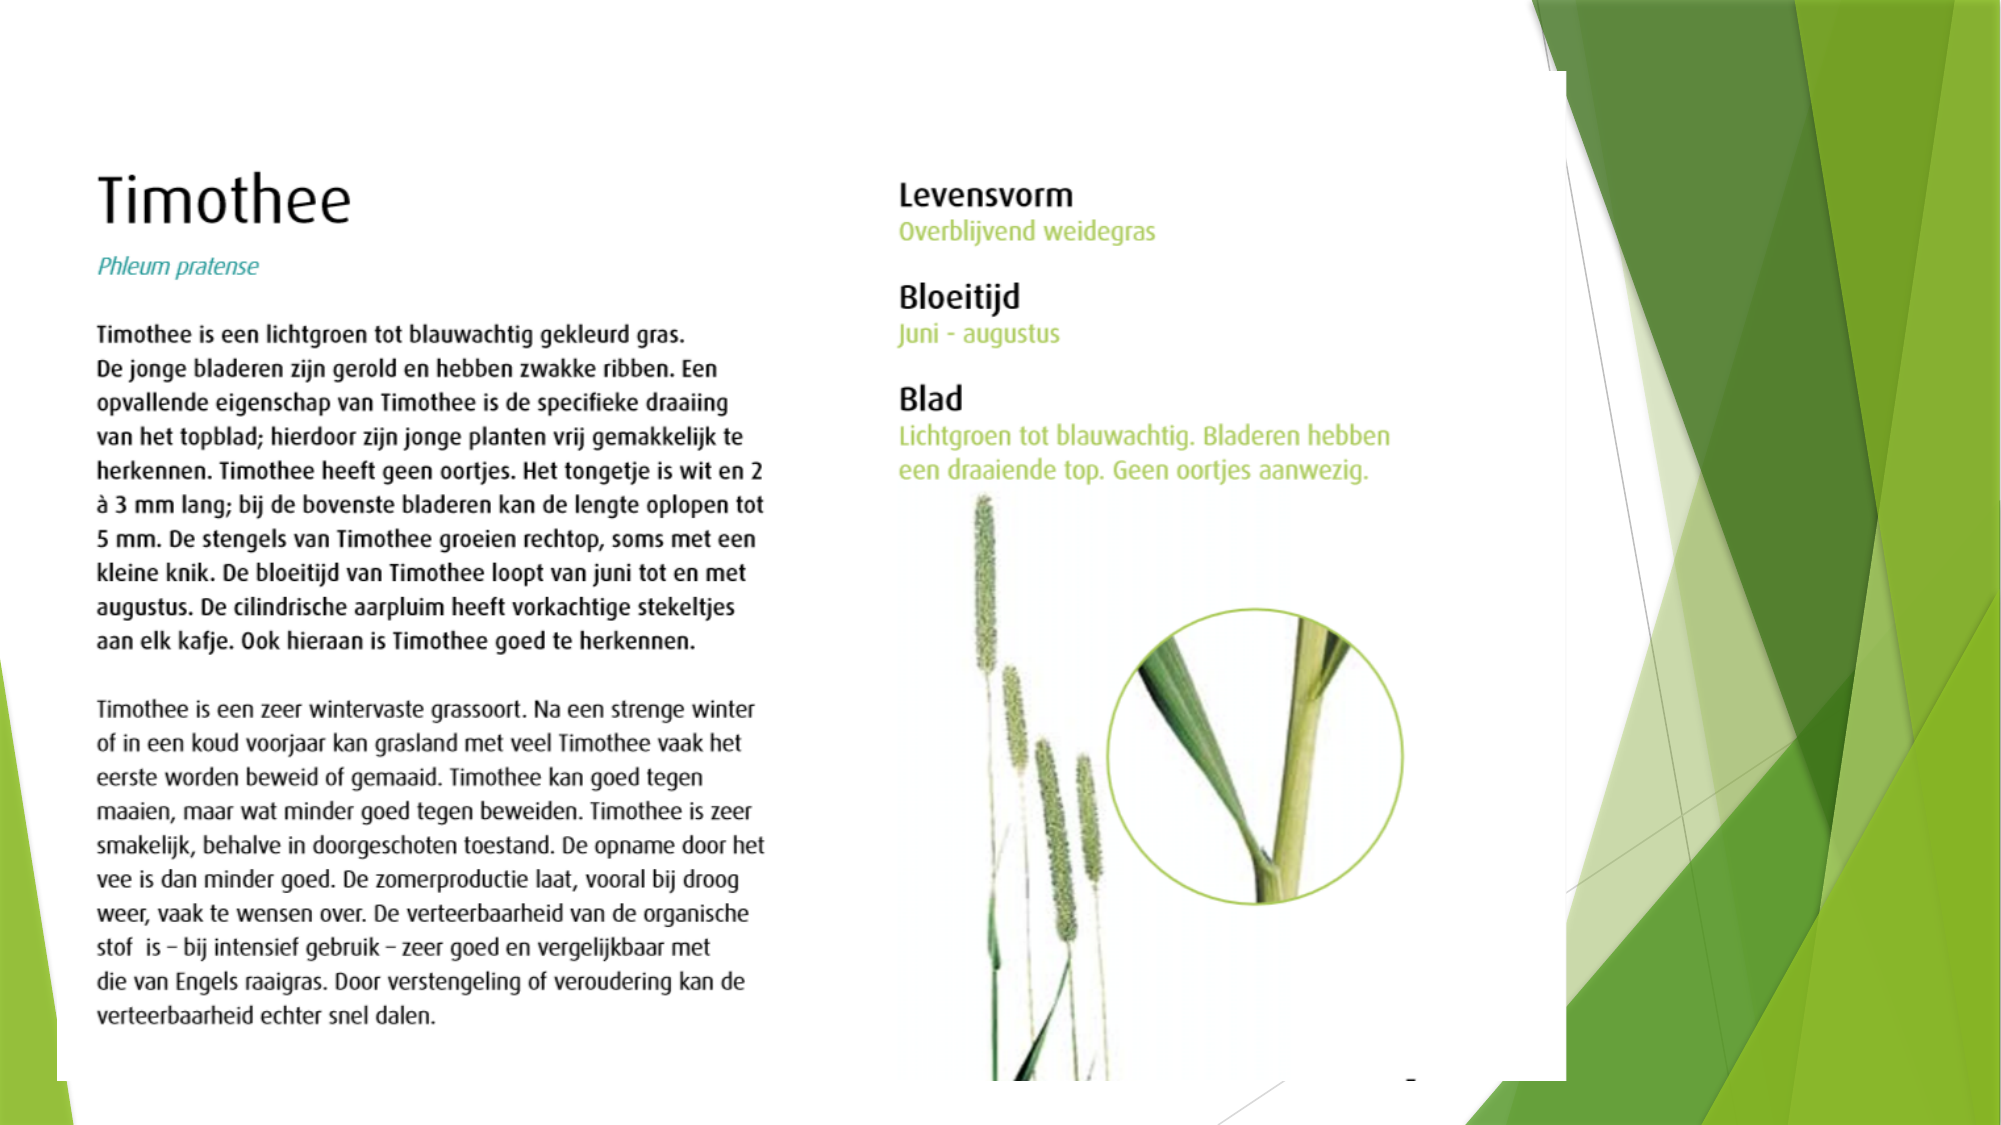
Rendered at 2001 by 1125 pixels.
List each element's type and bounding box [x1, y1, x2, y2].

list [56, 70, 1567, 1082]
